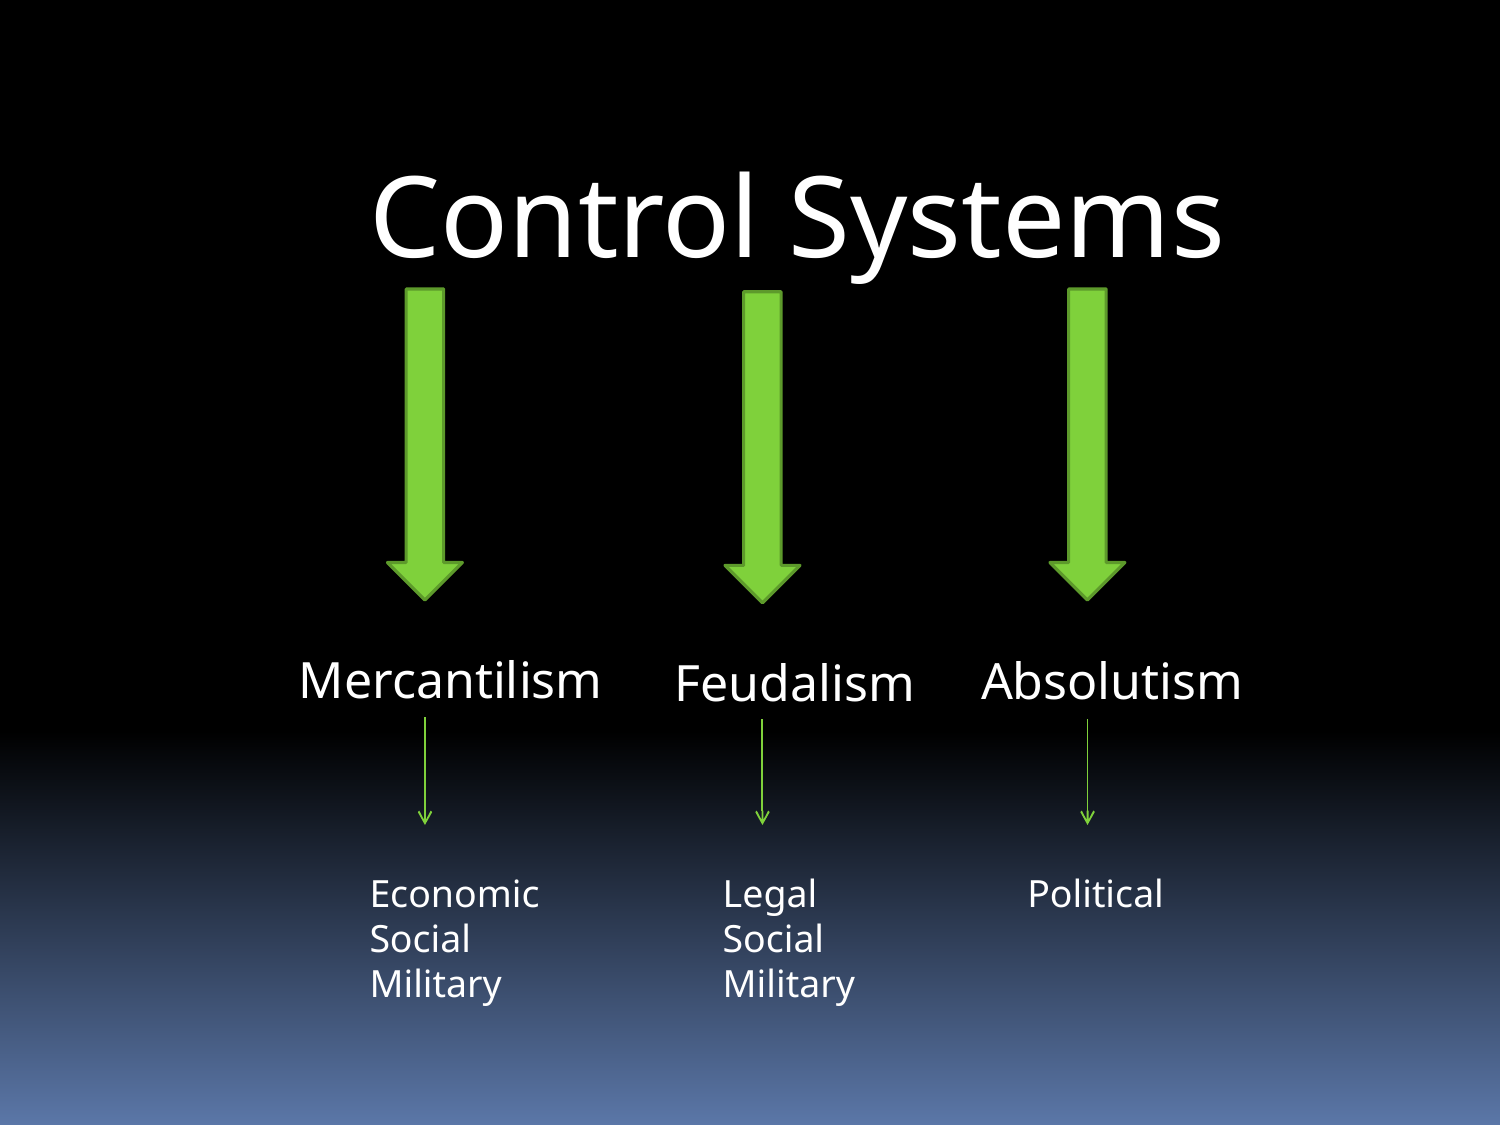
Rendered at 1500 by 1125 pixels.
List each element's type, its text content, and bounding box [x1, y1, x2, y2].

text_box [386, 287, 464, 602]
text_box [1048, 287, 1127, 602]
text_box Mercantilism [284, 641, 660, 717]
text_box Legal Social Military [707, 862, 937, 1013]
text_box Absolutism [966, 641, 1338, 717]
text_box Economic Social Military [354, 862, 707, 1013]
text_box Feudalism [659, 643, 938, 719]
text_box Control Systems [354, 137, 1500, 288]
text_box Political [1012, 862, 1213, 923]
text_box [723, 290, 802, 604]
